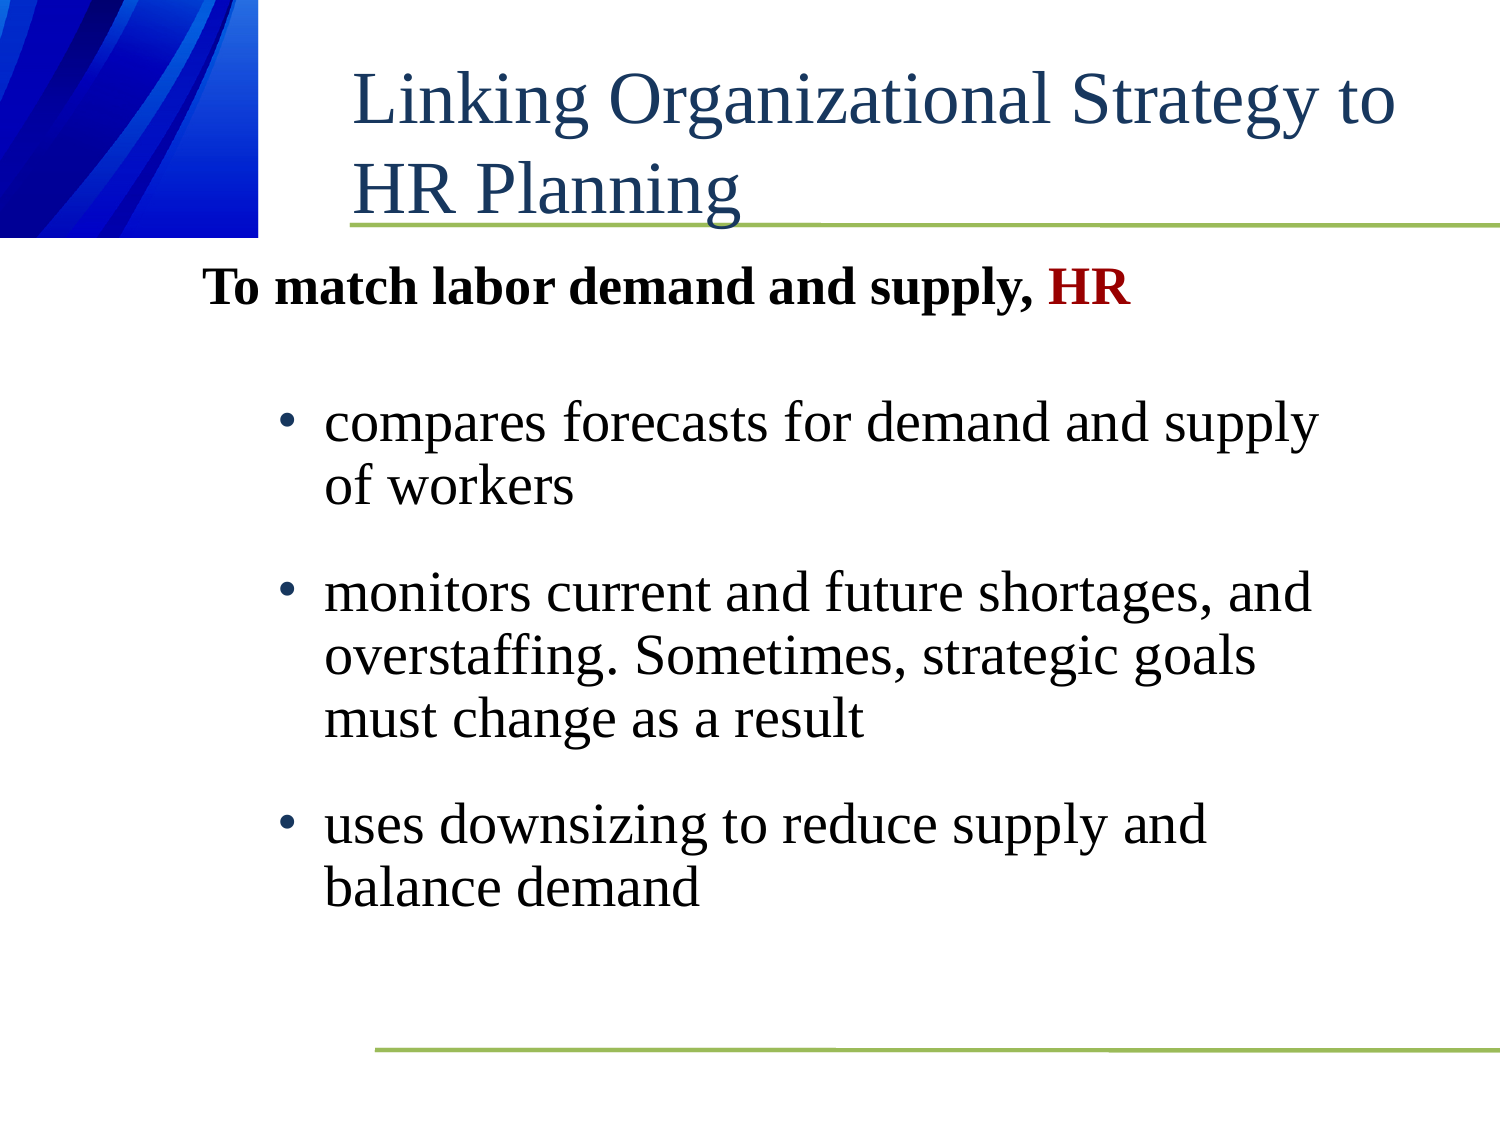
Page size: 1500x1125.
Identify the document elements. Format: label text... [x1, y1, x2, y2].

picture [0, 0, 259, 238]
text_box To match labor demand and supply, HR compares forecasts for demand and supply of workers monitors current and future shortages, and overstaffing. Sometimes, strategic goals must change as a result uses downsizing to reduce supply and balance demand [187, 249, 1363, 943]
slide_number [1074, 1042, 1425, 1103]
title Linking Organizational Strategy to HR Planning [337, 45, 1425, 233]
